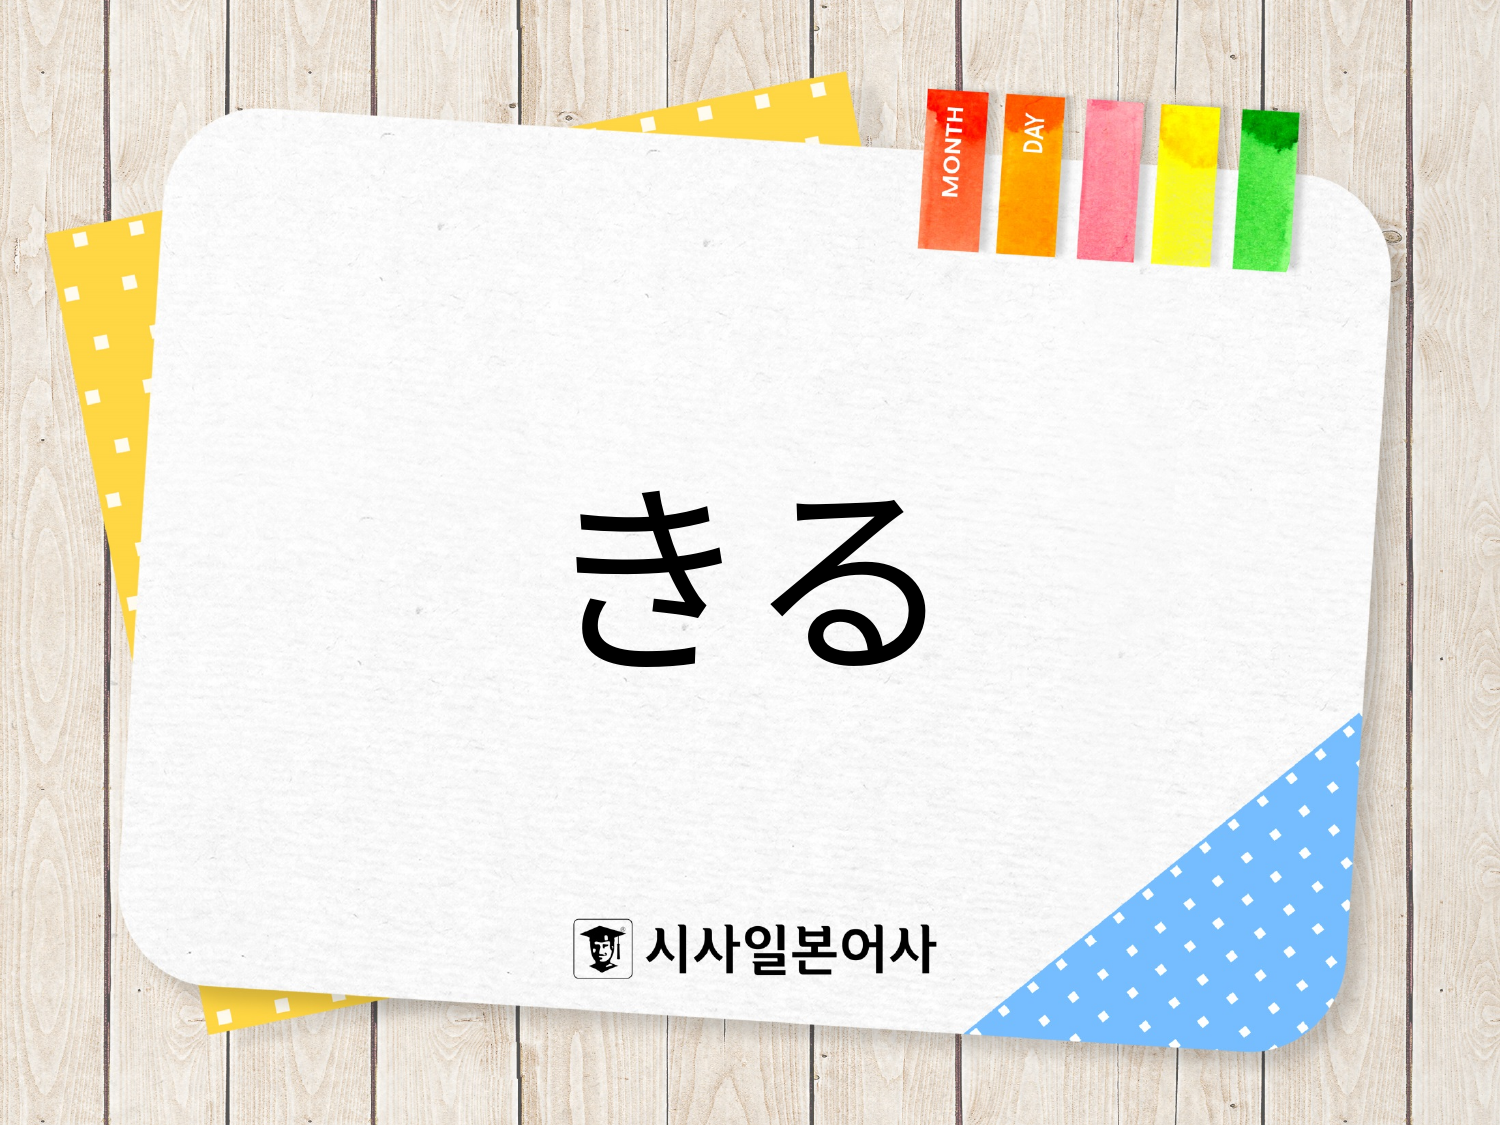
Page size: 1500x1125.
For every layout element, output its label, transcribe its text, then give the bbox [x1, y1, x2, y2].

picture [0, 0, 1500, 1125]
title きる [75, 338, 1425, 811]
